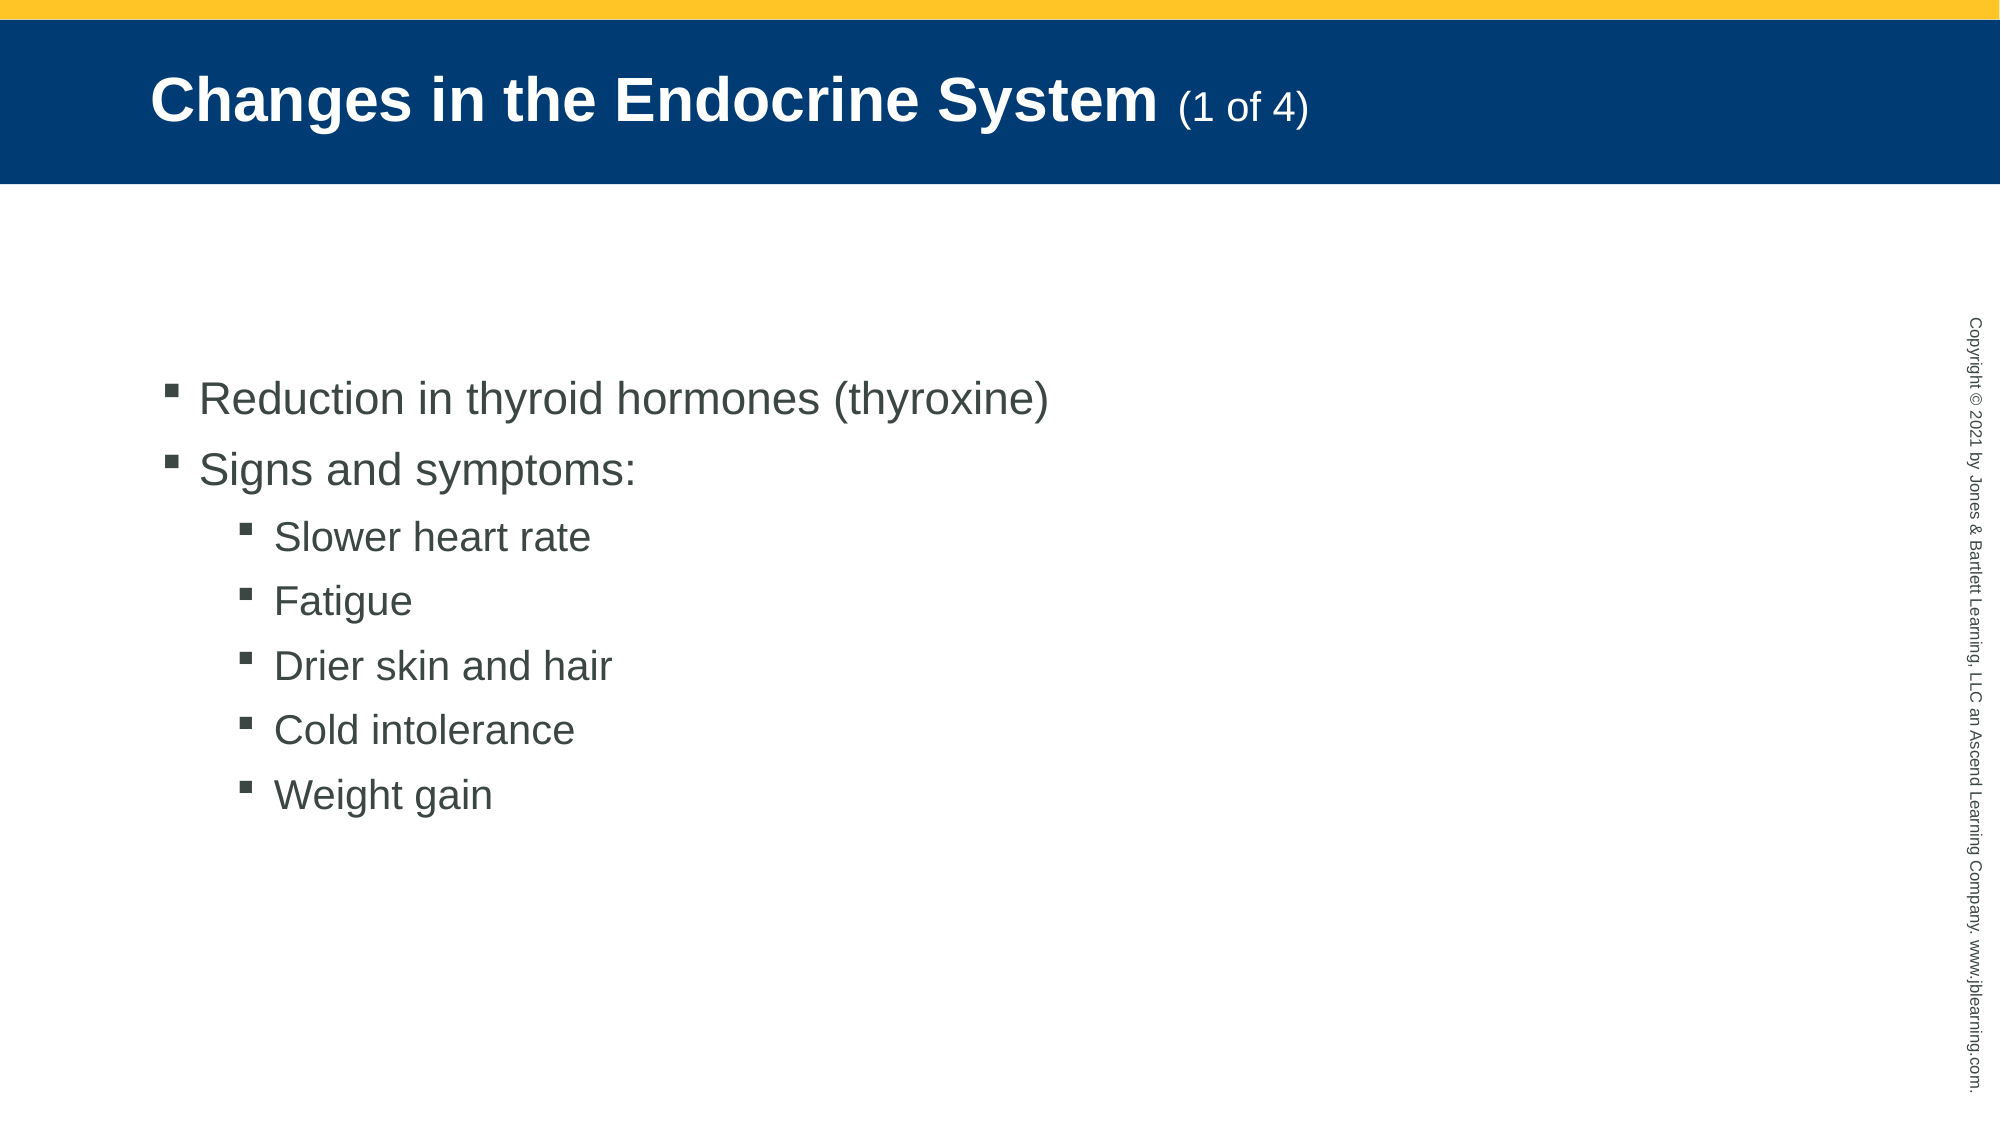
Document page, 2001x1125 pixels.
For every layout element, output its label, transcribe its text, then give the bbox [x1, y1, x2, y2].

title Changes in the Endocrine System (1 of 4) [0, 19, 2000, 185]
list Reduction in thyroid hormones (thyroxine) Signs and symptoms: Slower heart rate Fatigue Drier skin and hair Cold intolerance Weight gain [146, 361, 1859, 1016]
